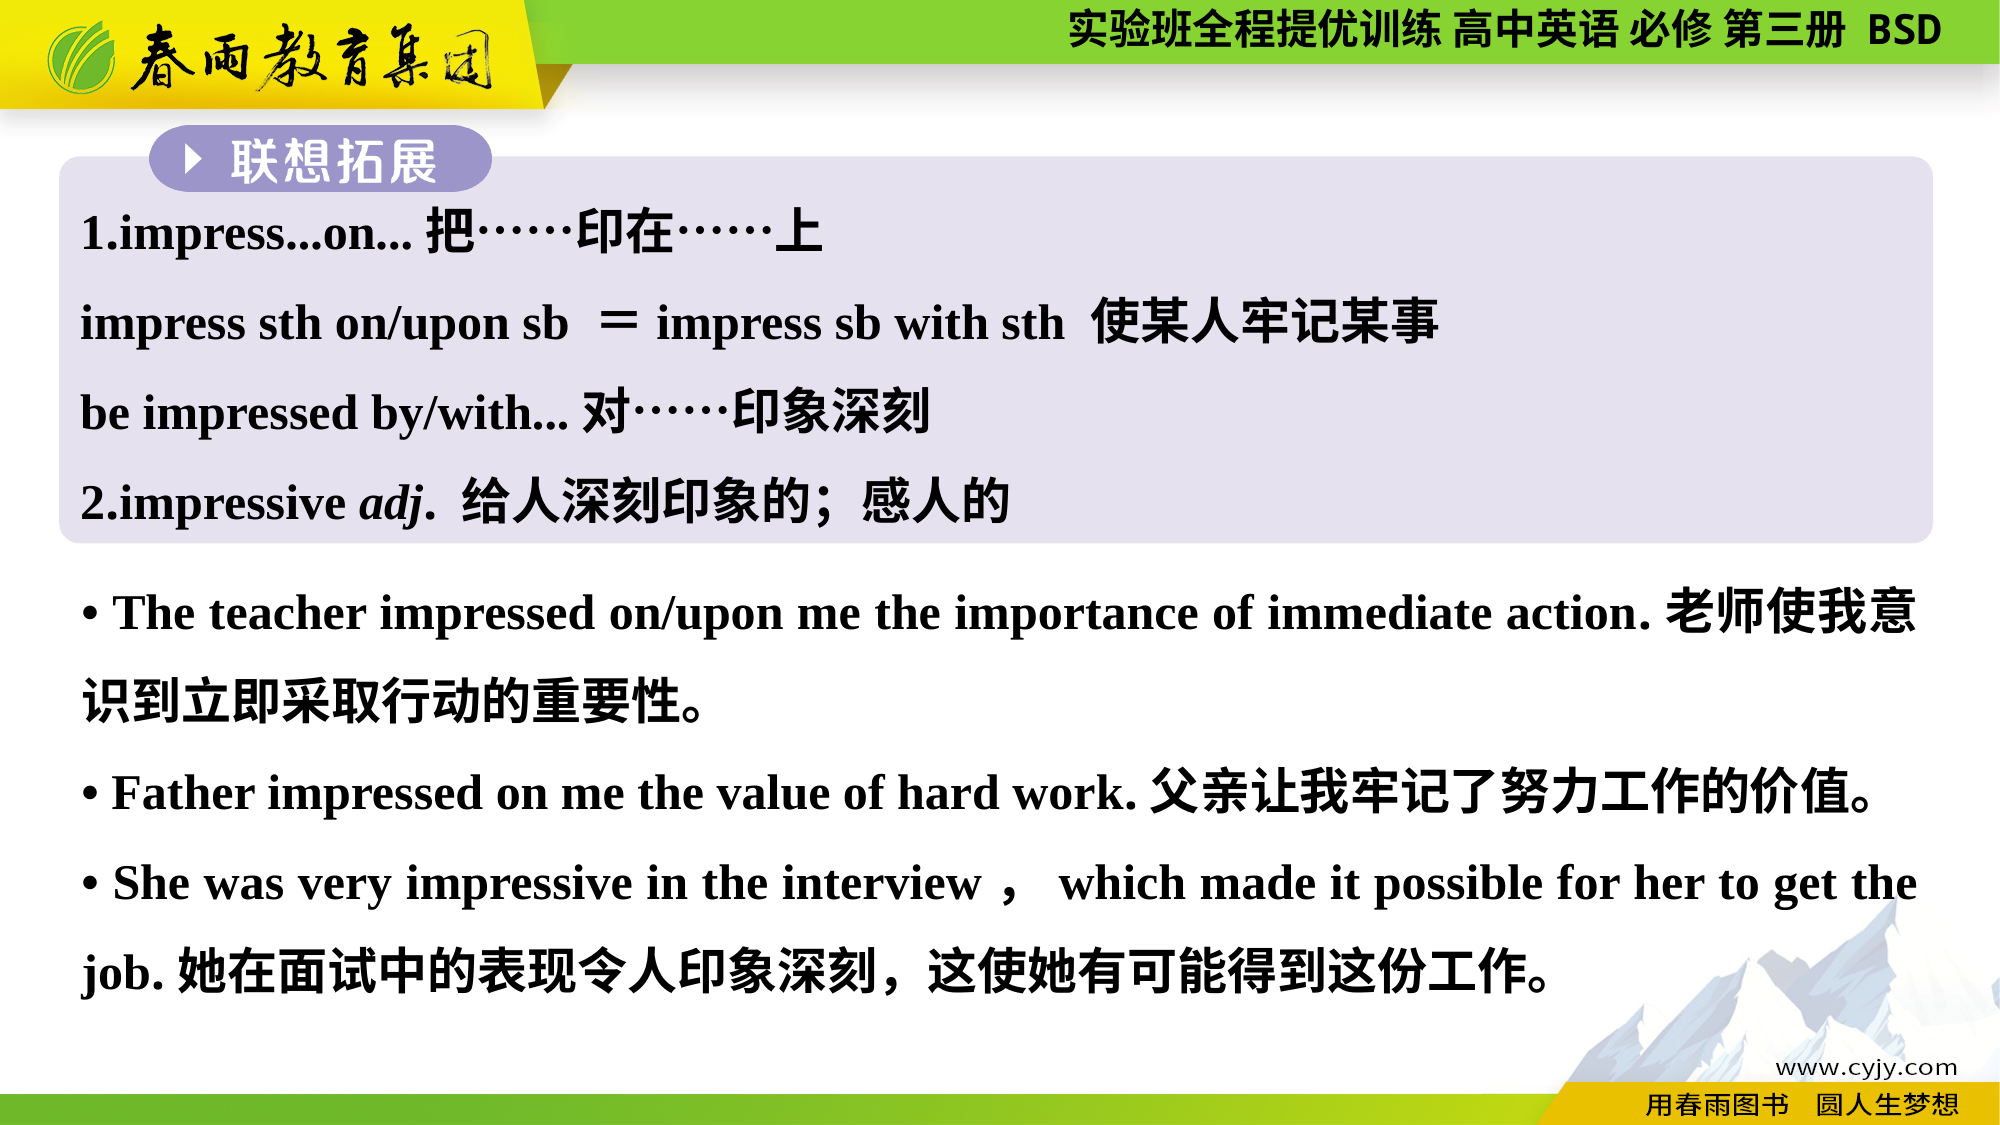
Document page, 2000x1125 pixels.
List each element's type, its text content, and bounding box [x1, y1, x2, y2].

text_box • The teacher impressed on/upon me the importance of immediate action.老师使我意识到立即采取行动的重要性。 • Father impressed on me the value of hard work.父亲让我牢记了努力工作的价值。 • She was very impressive in the interview，which made it possible for her to get the job.她在面试中的表现令人印象深刻，这使她有可能得到这份工作。 [66, 541, 1933, 1007]
text_box 1.impress...on...把……印在……上 impress sth on/upon sb ＝impress sb with sth 使某人牢记某事 be impressed by/with...对……印象深刻 2.impressive adj. 给人深刻印象的；感人的 [59, 156, 1934, 541]
picture [0, 0, 2000, 1125]
